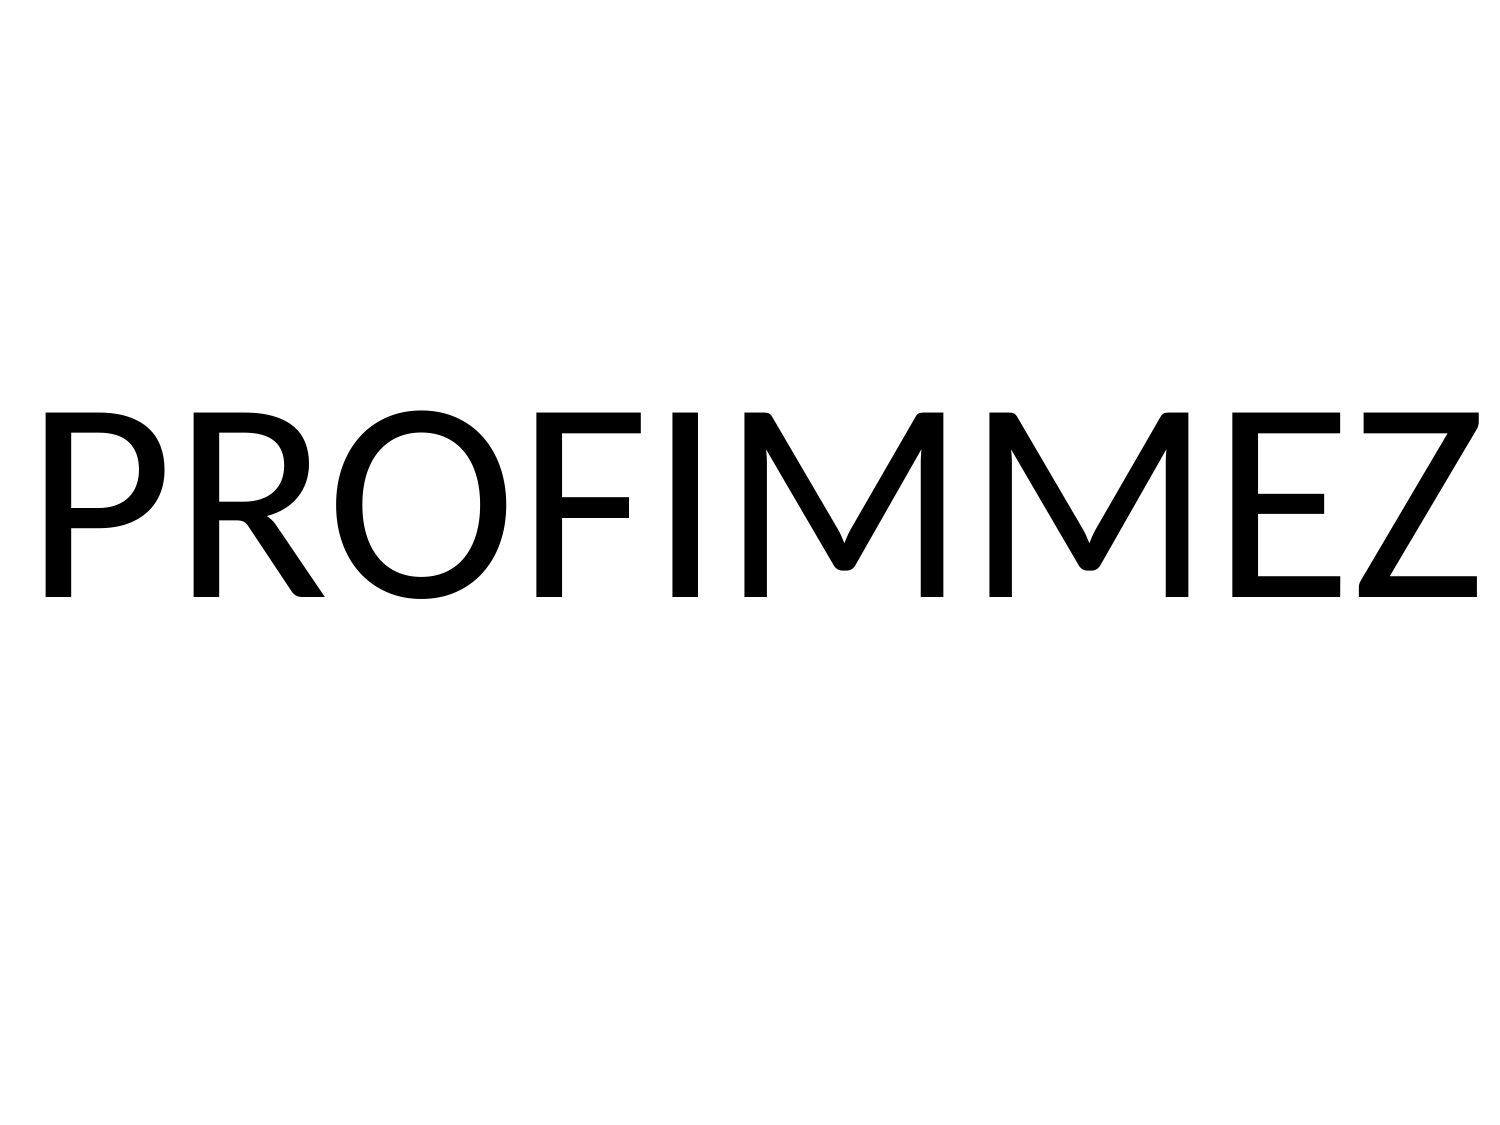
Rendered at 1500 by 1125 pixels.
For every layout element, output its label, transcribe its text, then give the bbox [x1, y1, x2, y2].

text_box PROFIMMEZ [10, 302, 1500, 663]
